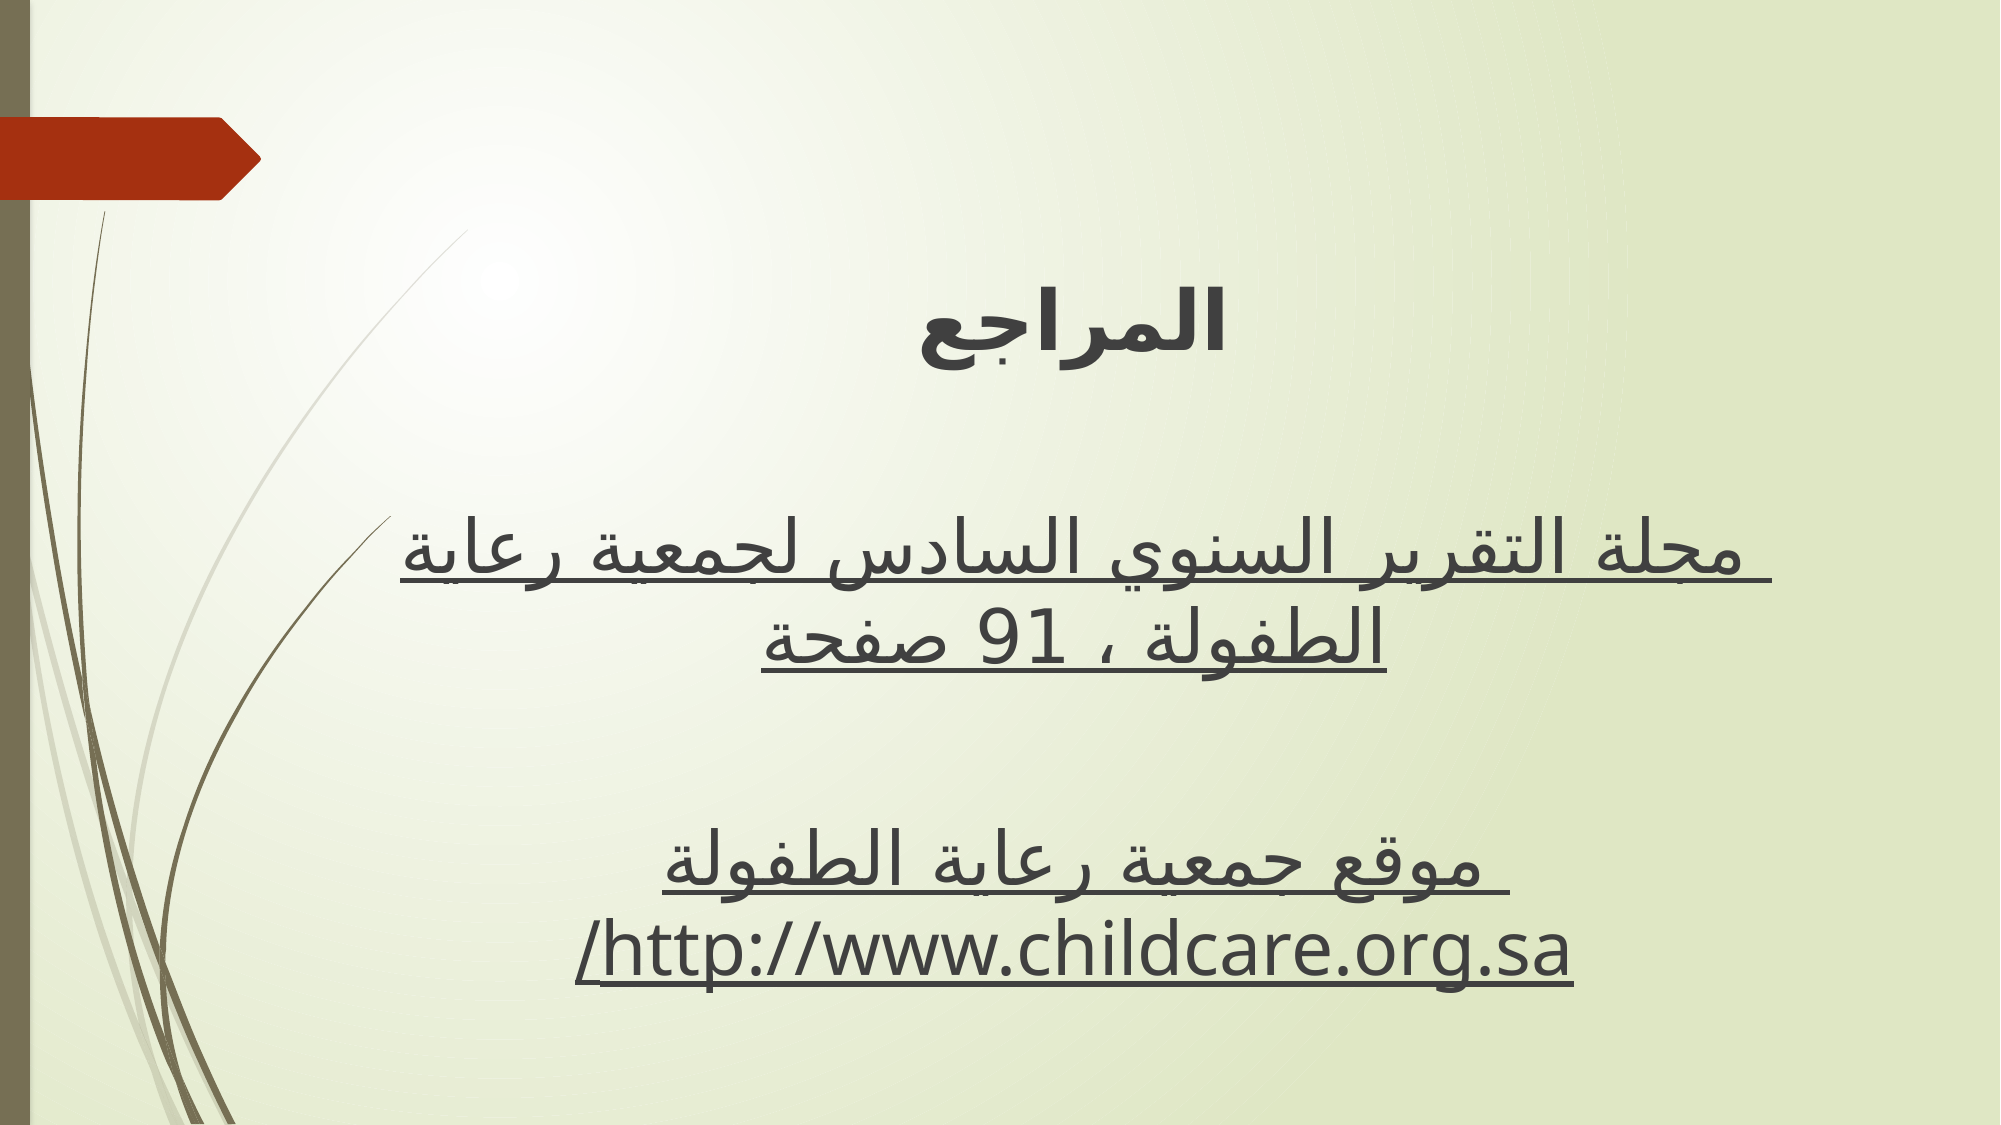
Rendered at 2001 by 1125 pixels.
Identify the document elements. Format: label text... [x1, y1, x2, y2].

list المراجع مجلة التقرير السنوي السادس لجمعية رعاية الطفولة ، 91 صفحة موقع جمعية رعاية الطفولة http://www.childcare.org.sa/ [355, 259, 1794, 1125]
